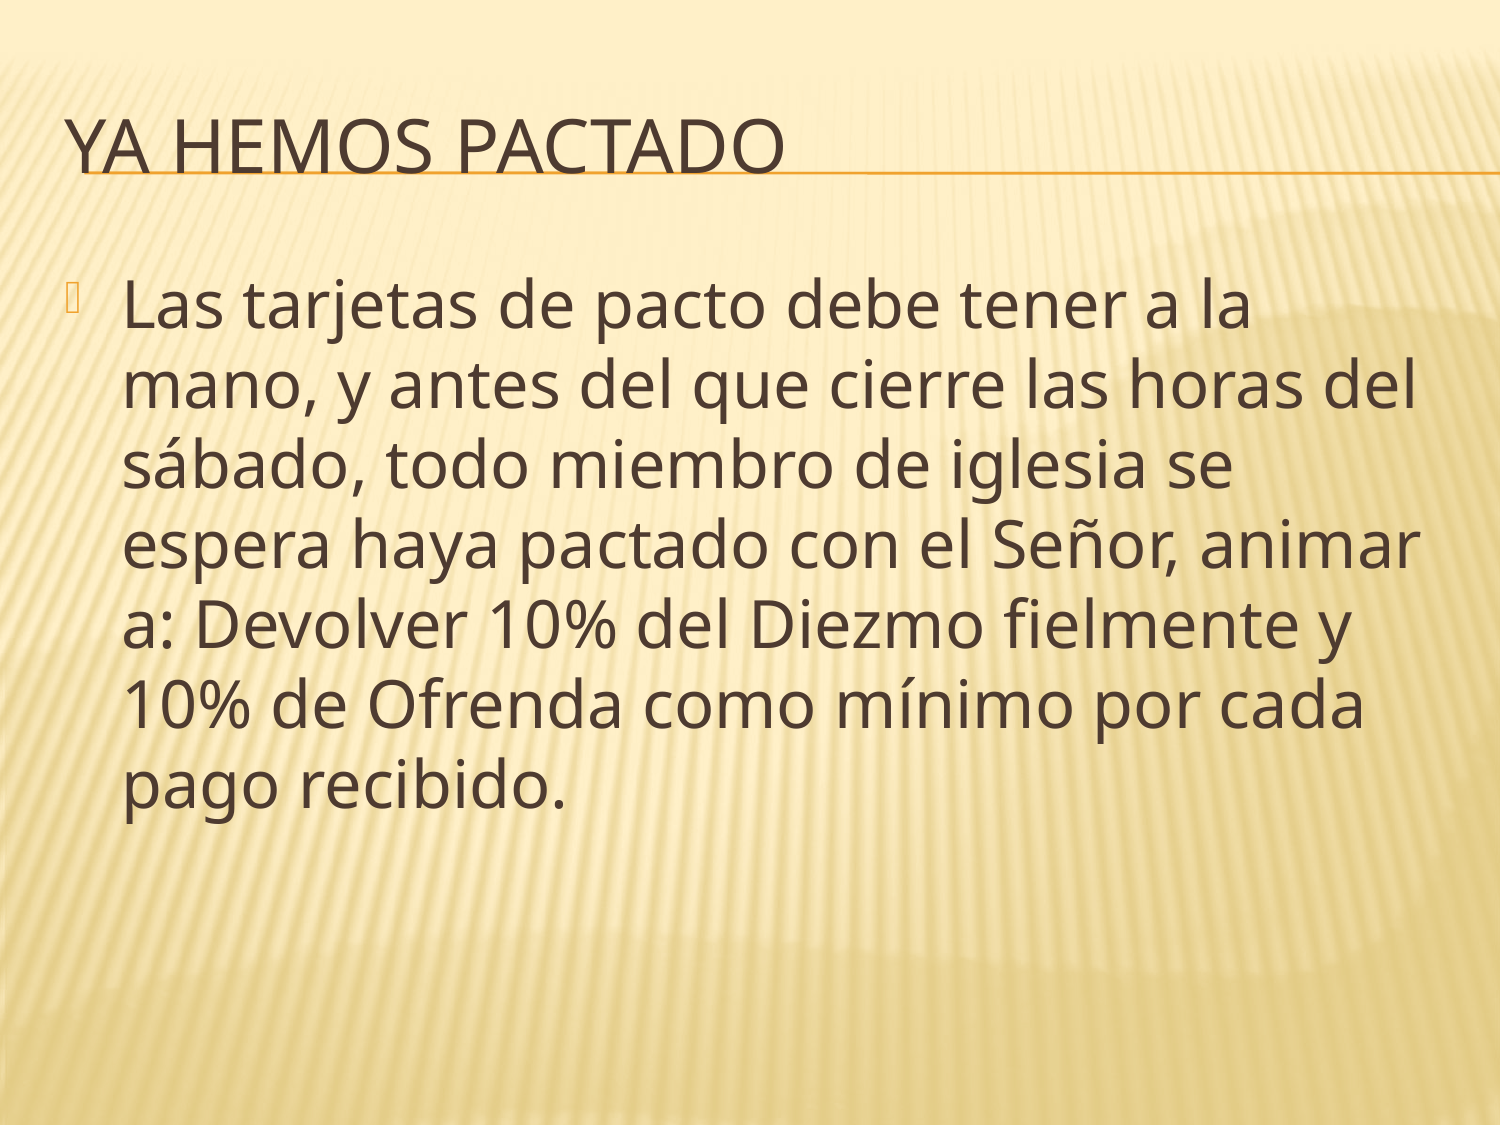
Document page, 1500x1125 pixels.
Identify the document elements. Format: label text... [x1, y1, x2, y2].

title Ya hemos pactado [50, 75, 1475, 213]
list Las tarjetas de pacto debe tener a la mano, y antes del que cierre las horas del sábado, todo miembro de iglesia se espera haya pactado con el Señor, animar a: Devolver 10% del Diezmo fielmente y 10% de Ofrenda como mínimo por cada pago recibido. [50, 254, 1475, 998]
